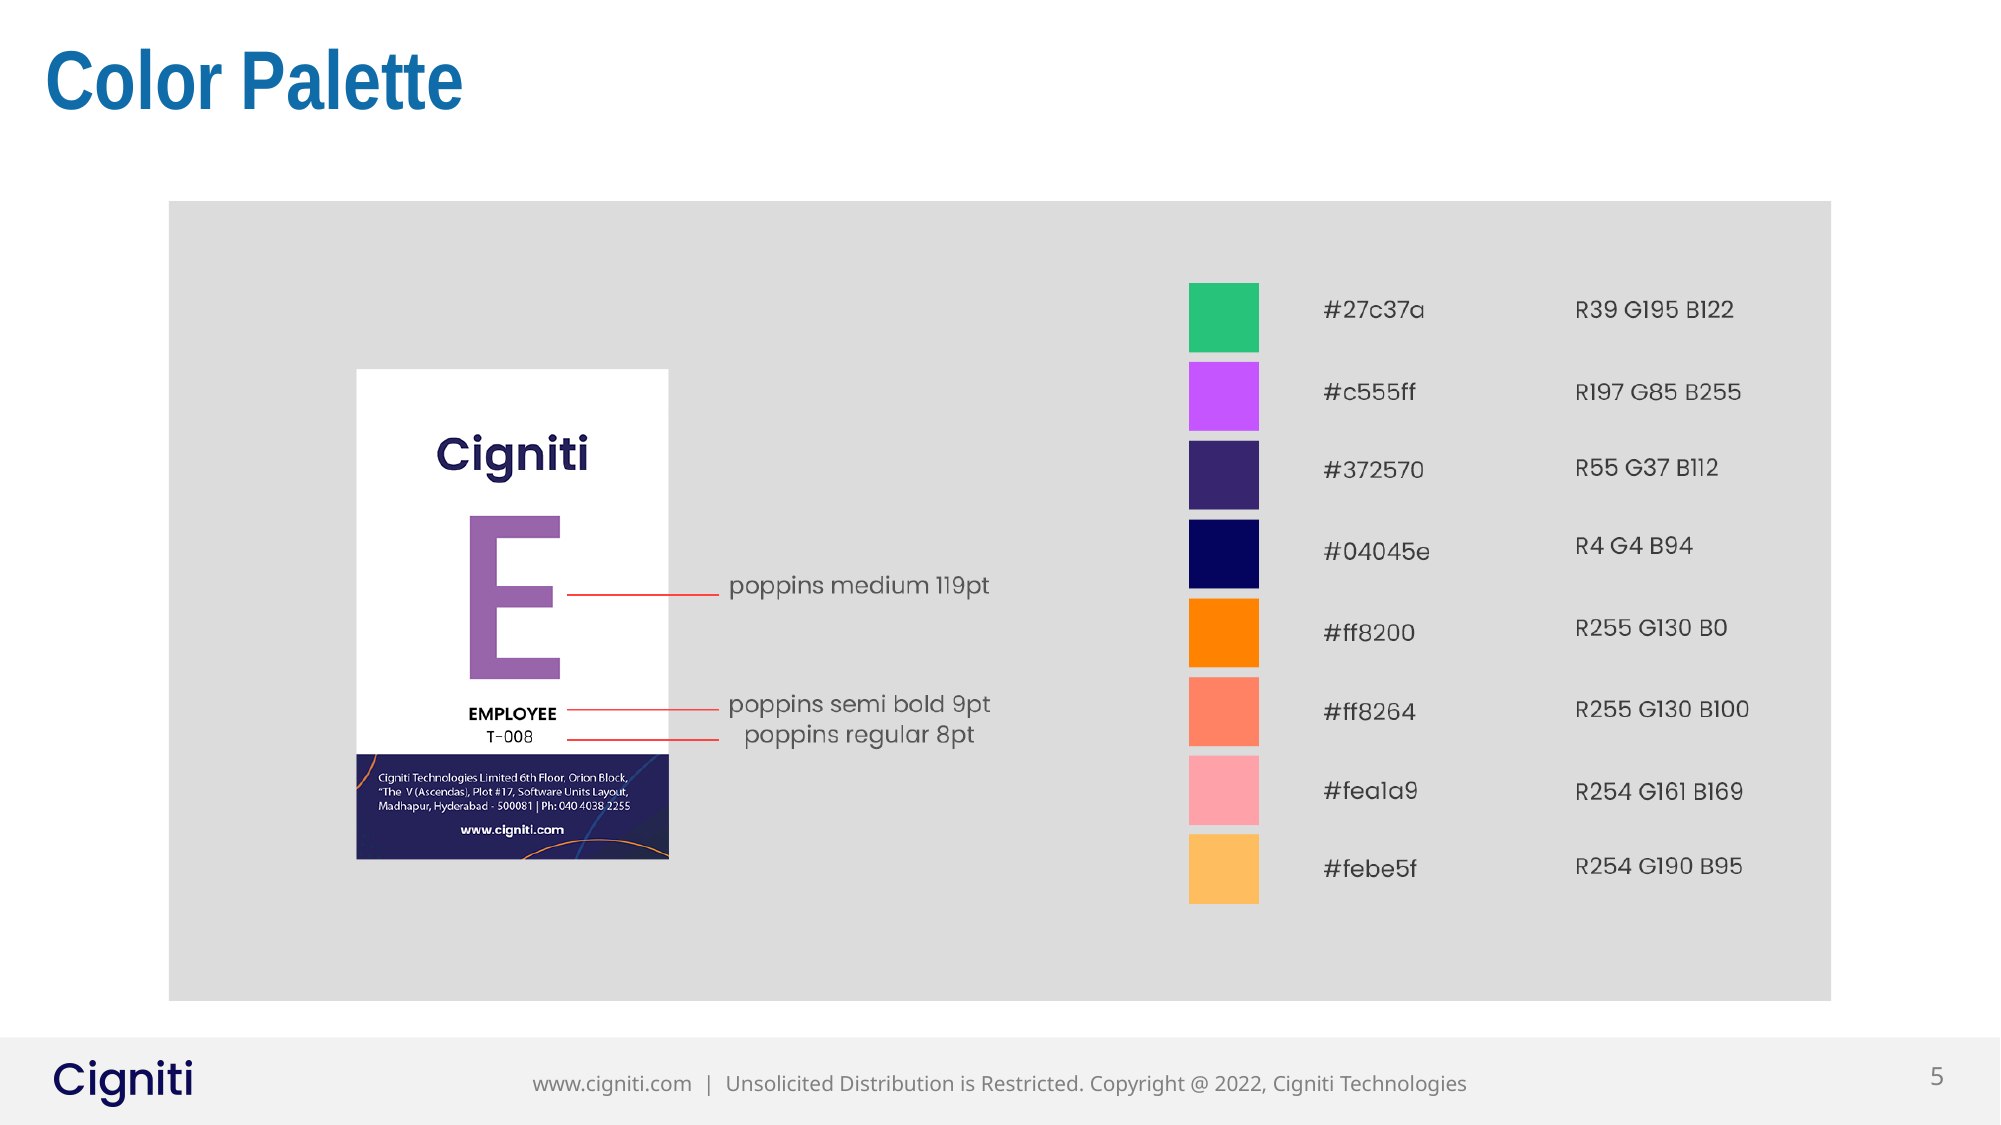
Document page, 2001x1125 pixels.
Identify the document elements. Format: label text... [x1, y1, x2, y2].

title Color Palette [30, 8, 1756, 158]
picture [168, 201, 1832, 1001]
picture [54, 1060, 192, 1107]
